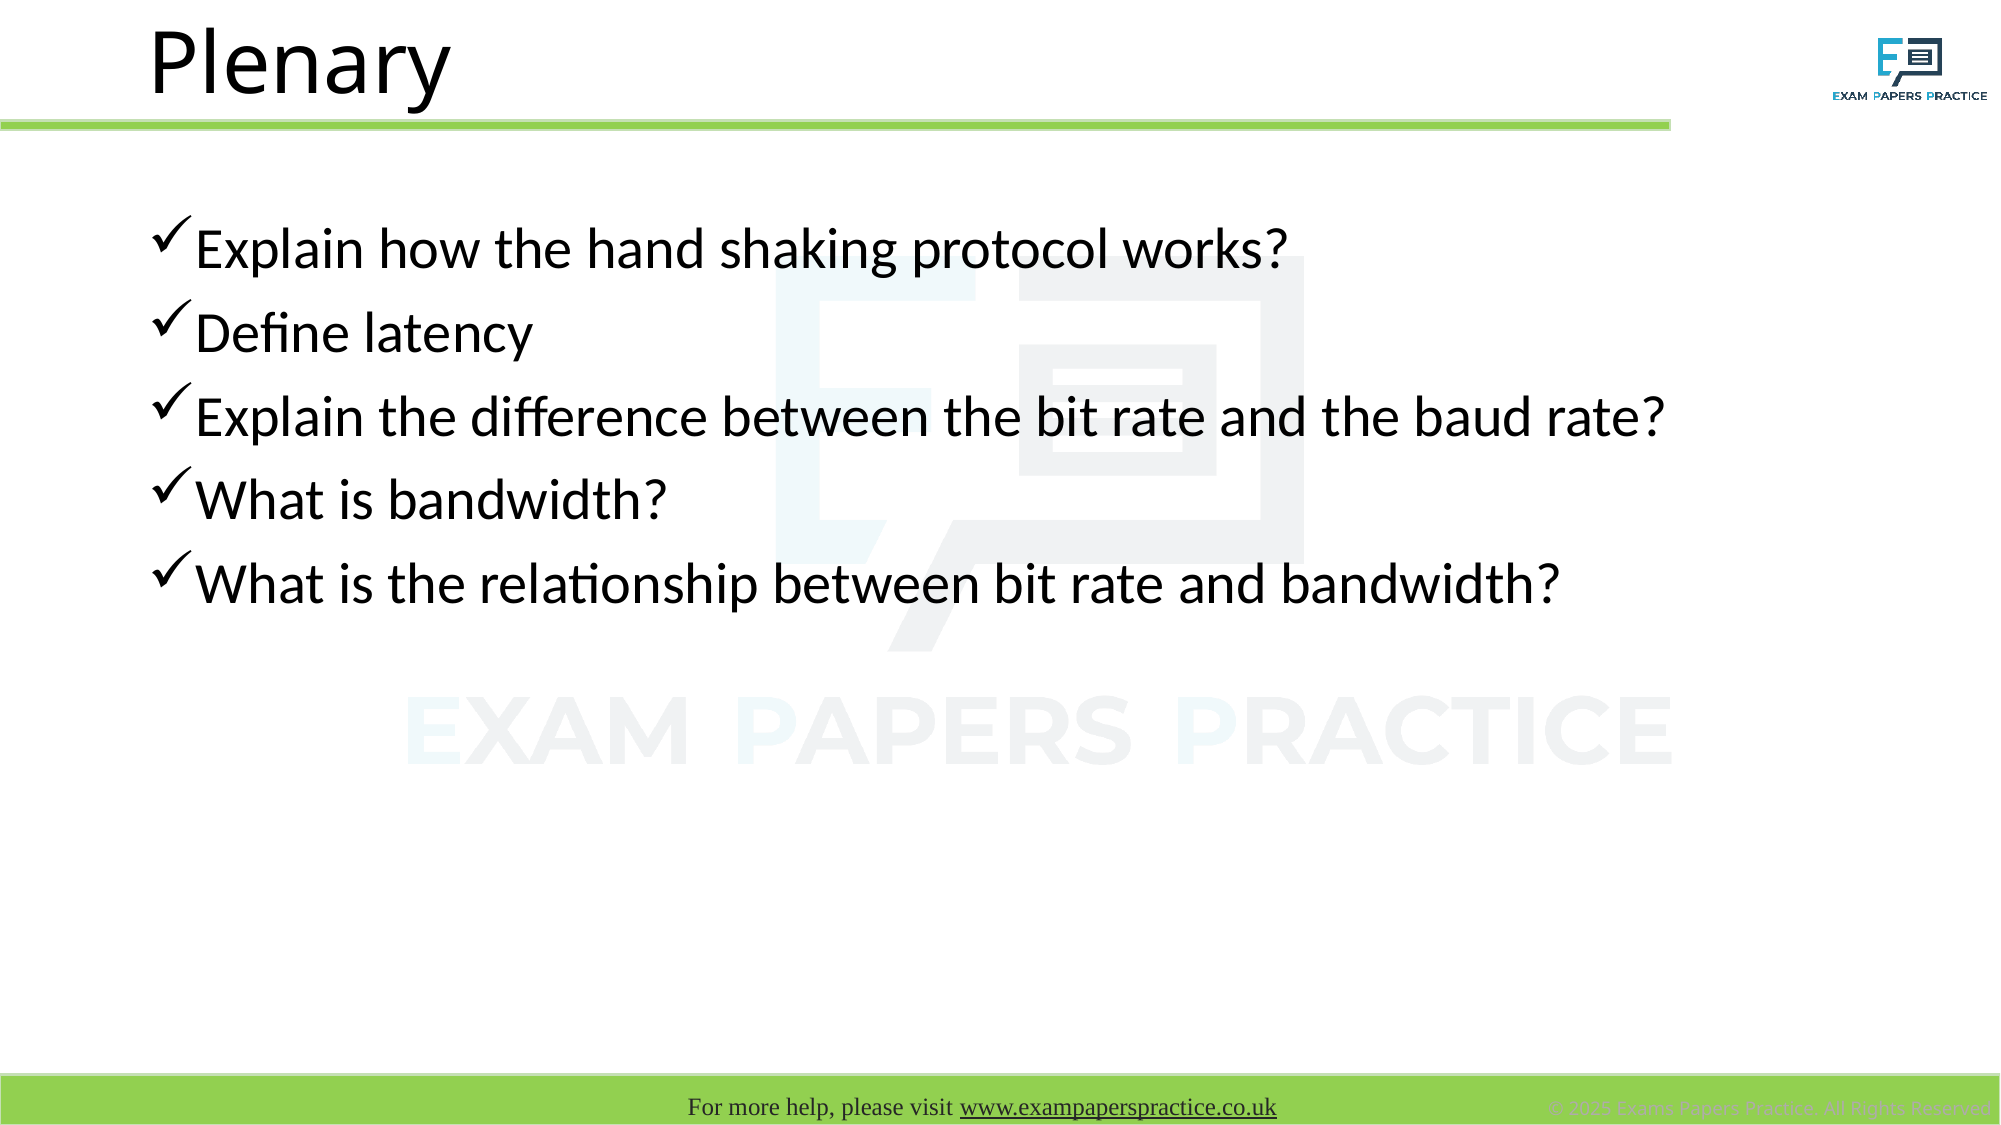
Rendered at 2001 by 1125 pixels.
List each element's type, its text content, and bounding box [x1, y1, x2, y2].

title Plenary [132, 11, 1858, 120]
list Explain how the hand shaking protocol works? Define latency Explain the difference between the bit rate and the baud rate? What is bandwidth? What is the relationship between bit rate and bandwidth? [132, 120, 1858, 835]
